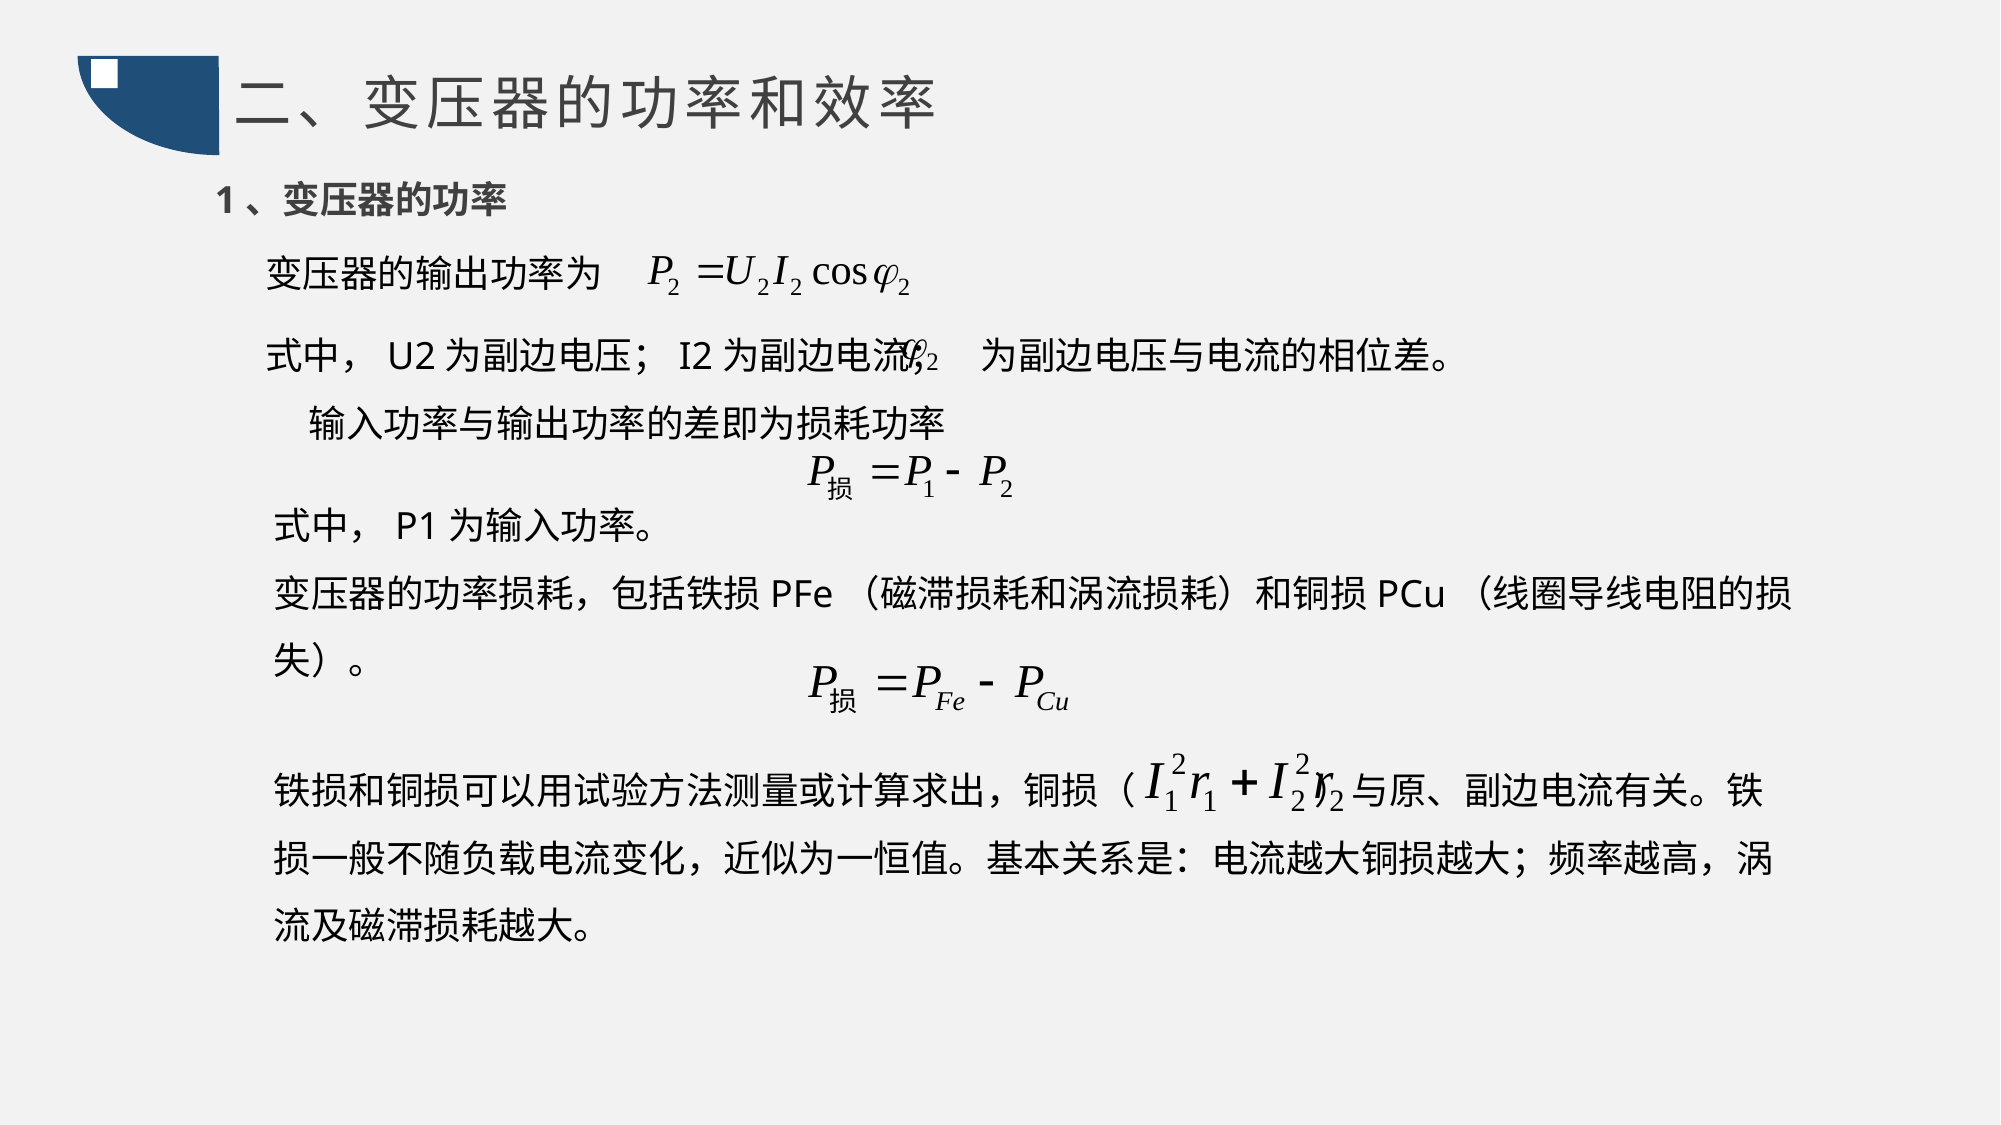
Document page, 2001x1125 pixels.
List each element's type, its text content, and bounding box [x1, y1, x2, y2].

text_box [77, 0, 1355, 156]
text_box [799, 650, 1080, 726]
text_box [640, 242, 919, 303]
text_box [895, 315, 946, 378]
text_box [799, 441, 1023, 512]
text_box 变压器的输出功率为 [250, 242, 640, 302]
text_box 铁损和铜损可以用试验方法测量或计算求出，铜损（ ）与原、副边电流有关。铁损一般不随负载电流变化，近似为一恒值。基本关系是：电流越大铜损越大；频率越高，涡流及磁滞损耗越大。 [259, 737, 1811, 955]
text_box 式中，P1为输入功率。 变压器的功率损耗，包括铁损PFe（磁滞损耗和涡流损耗）和铜损PCu（线圈导线电阻的损失）。 [258, 494, 1838, 690]
text_box 式中，U2为副边电压；I2为副边电流； 为副边电压与电流的相位差。 输入功率与输出功率的差即为损耗功率 [250, 302, 1811, 453]
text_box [1136, 740, 1355, 821]
text_box 1、变压器的功率 [200, 168, 867, 229]
